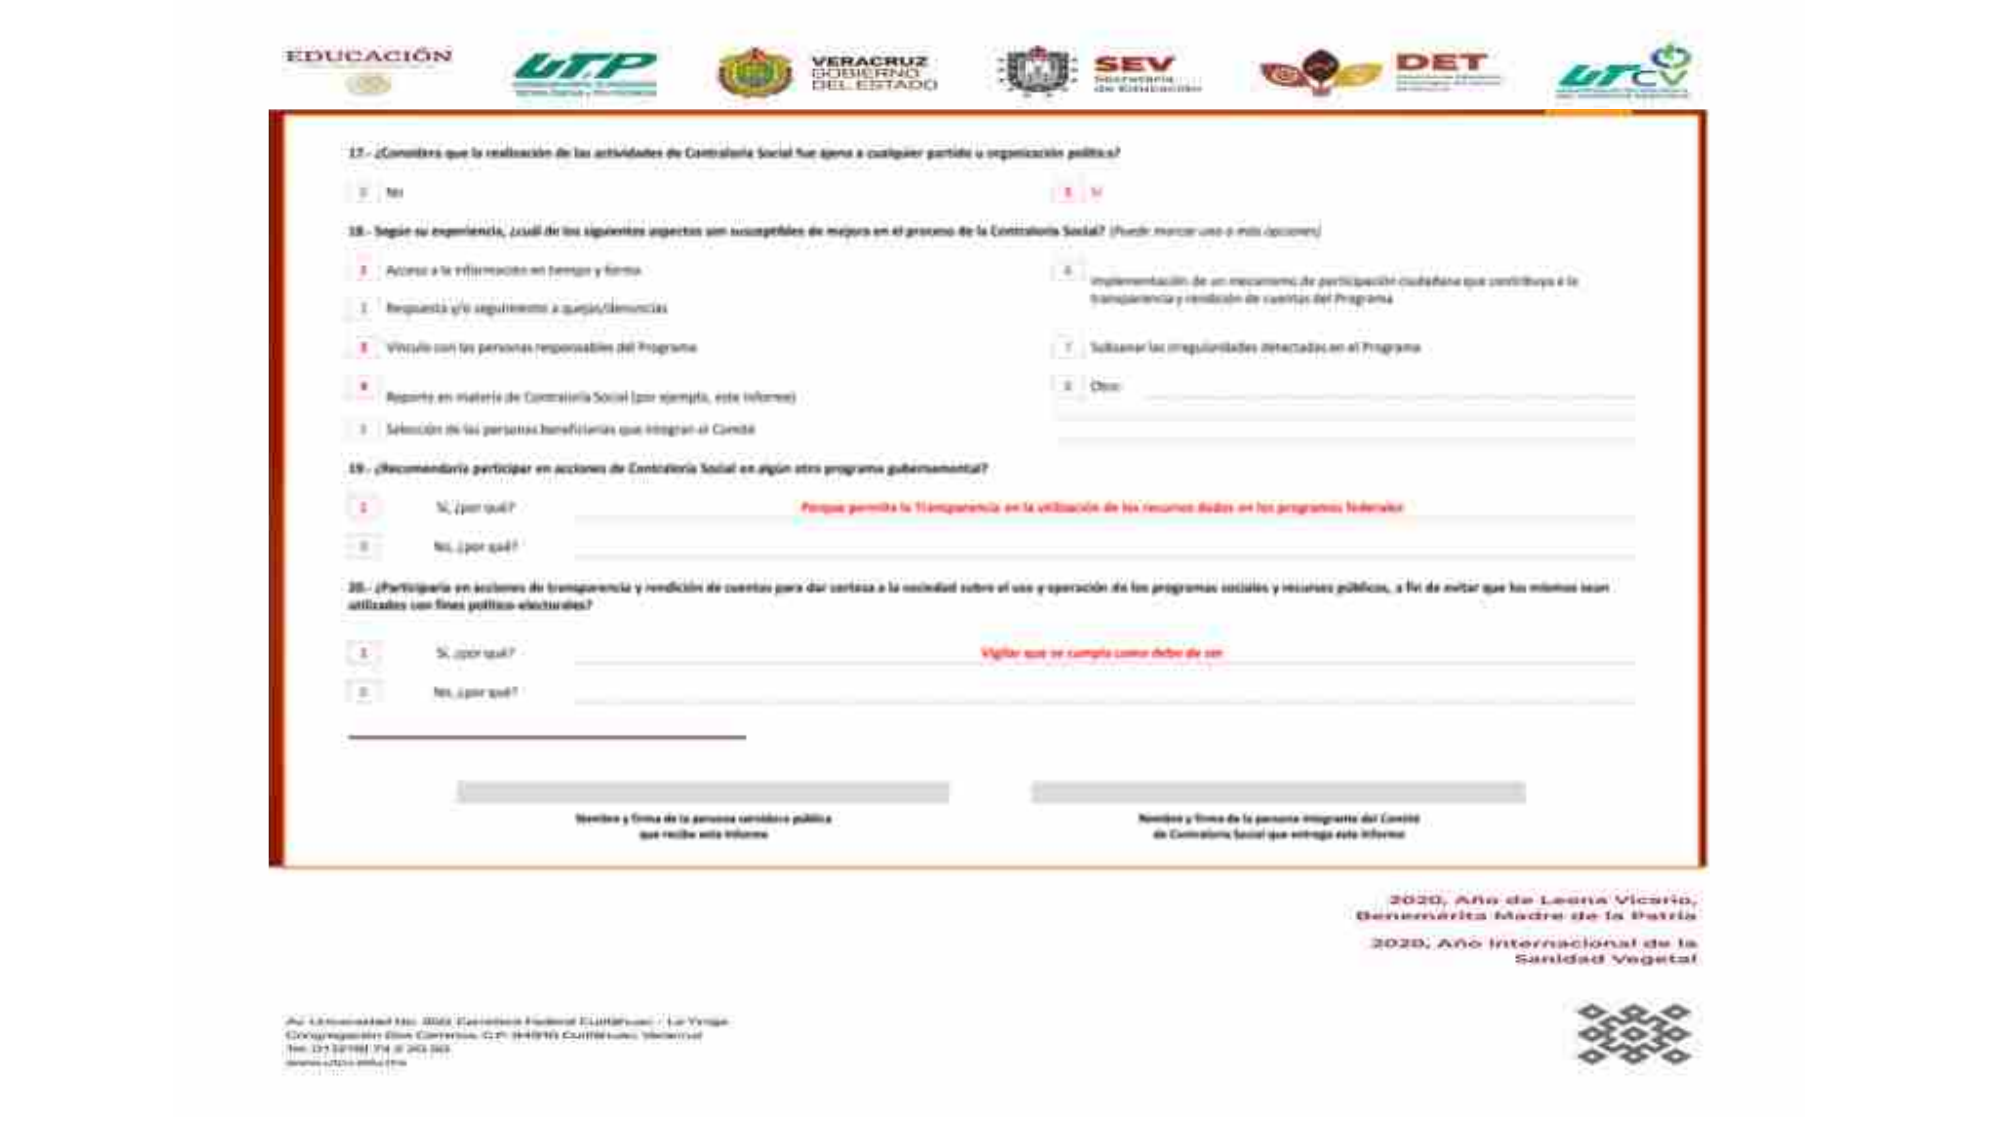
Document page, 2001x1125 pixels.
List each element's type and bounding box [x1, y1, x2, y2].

picture [173, 0, 1805, 1117]
